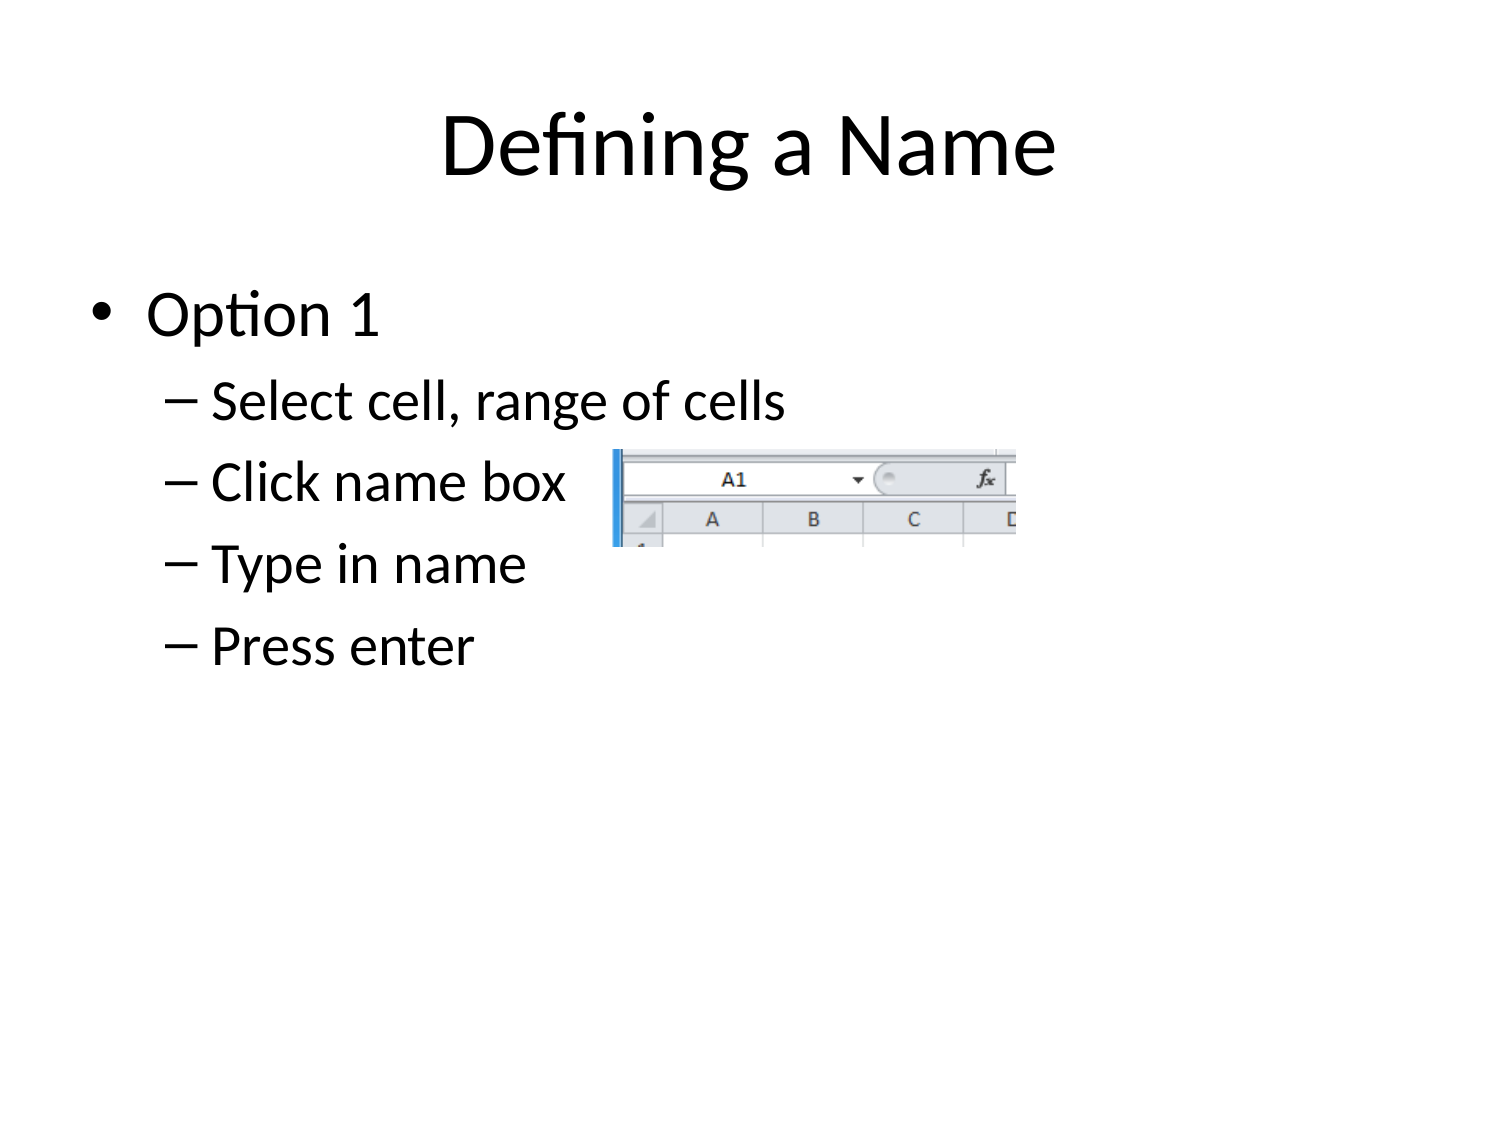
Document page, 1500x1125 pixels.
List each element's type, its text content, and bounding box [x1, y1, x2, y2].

title Defining a Name [74, 44, 1426, 233]
list Option 1 Select cell, range of cells Click name box Type in name Press enter [74, 262, 1426, 1006]
picture [612, 449, 1016, 547]
